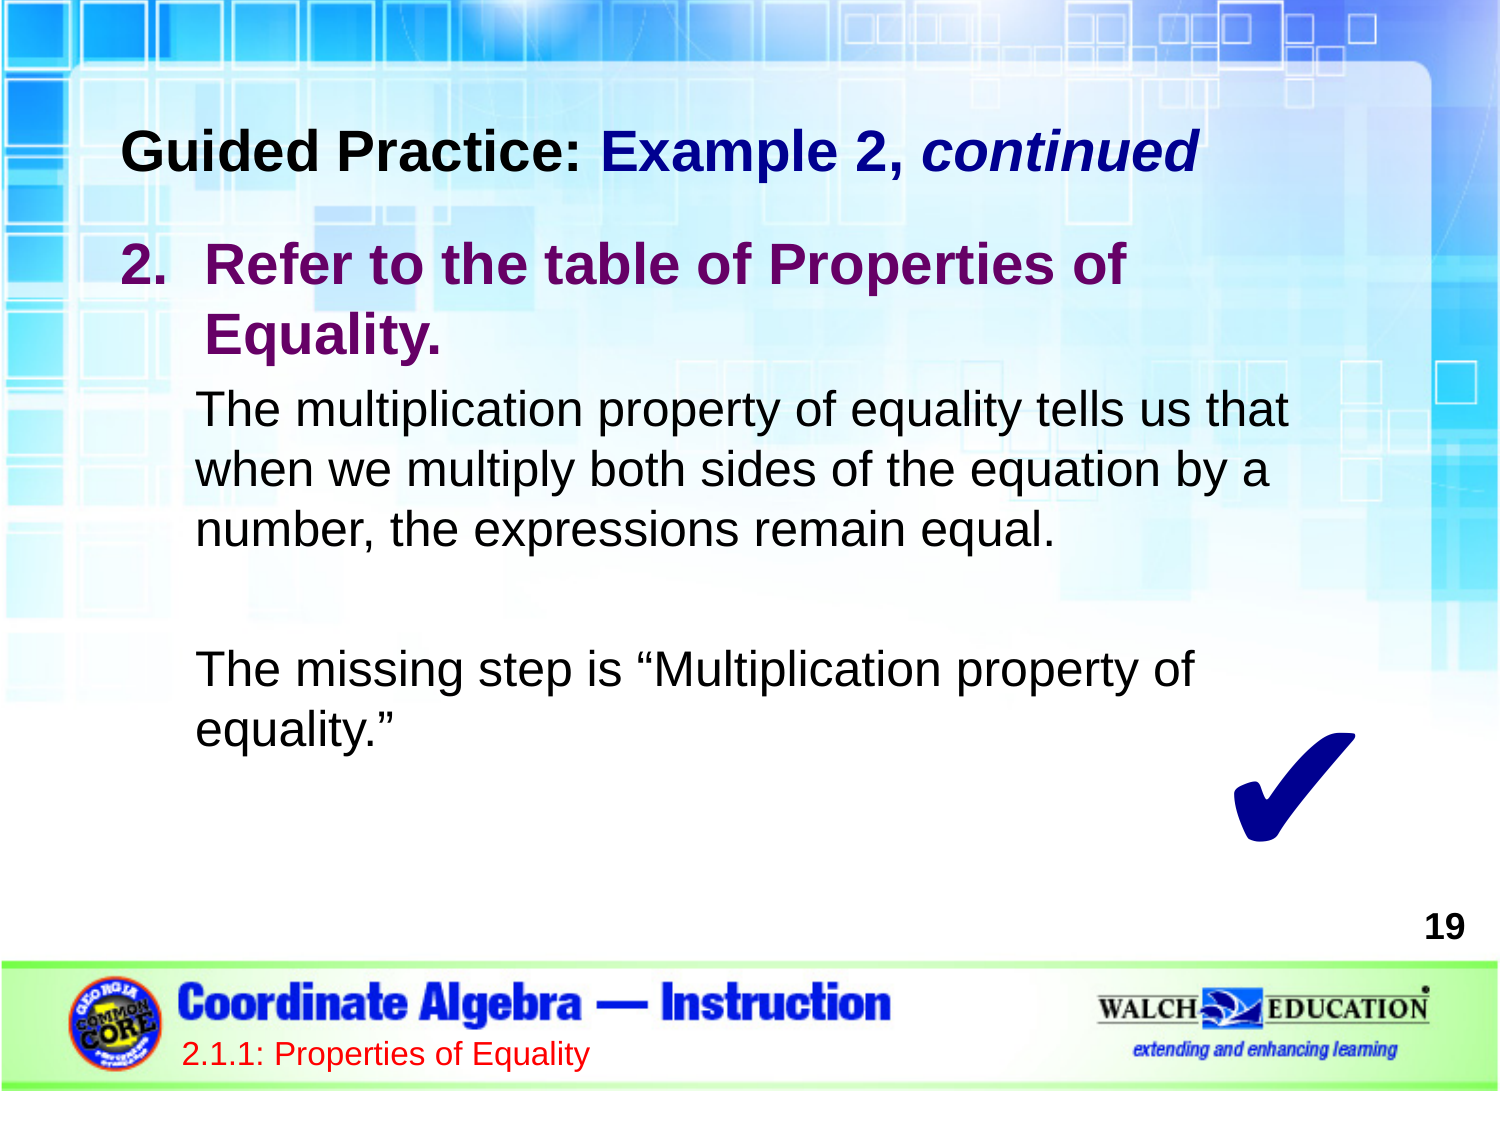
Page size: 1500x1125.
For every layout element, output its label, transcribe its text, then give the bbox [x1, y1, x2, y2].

picture [1, 0, 1500, 1091]
text_box ✔ [1128, 651, 1394, 907]
subtitle Guided Practice: Example 2, continued Refer to the table of Properties of Equality. The multiplication property of equality tells us that when we multiply both sides of the equation by a number, the expressions remain equal. The missing step is “Multiplication property of equality.” [105, 105, 1394, 925]
slide_number 19 [1361, 901, 1481, 949]
list 2.1.1: Properties of Equality [166, 1024, 1074, 1068]
